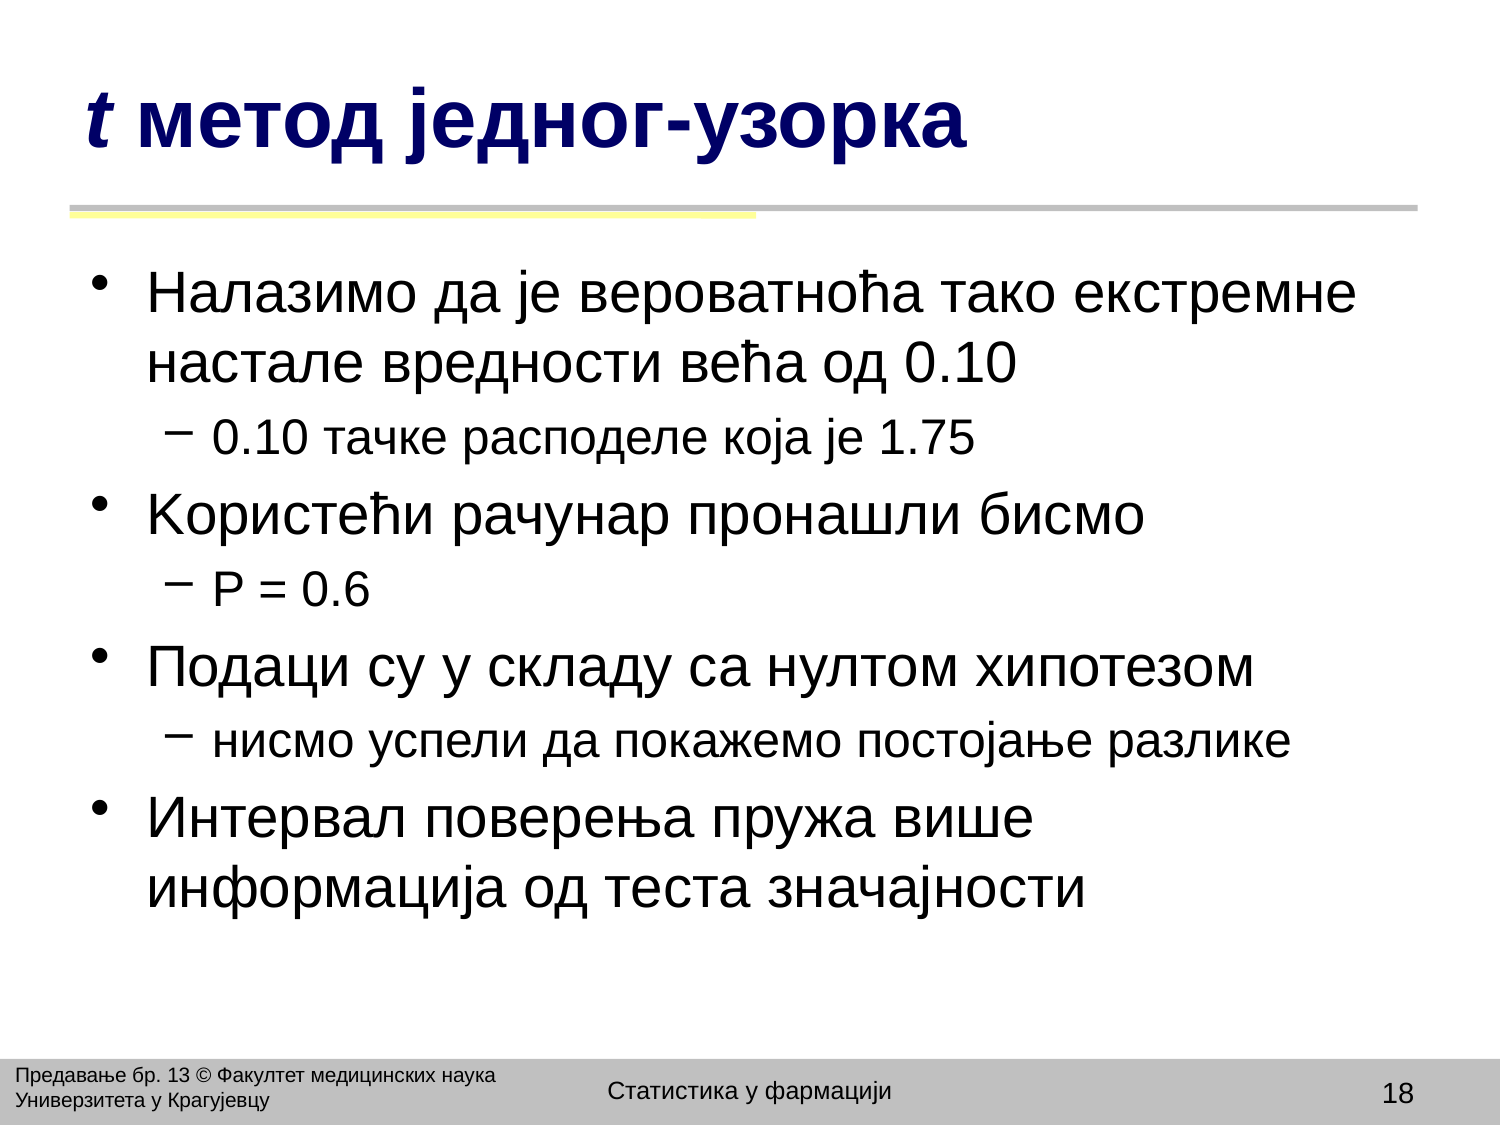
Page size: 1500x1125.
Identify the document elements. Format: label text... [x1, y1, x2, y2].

slide_number Предавање бр. 13 © Факултет медицинских наука Универзитета у Крагујевцу [0, 1053, 614, 1108]
slide_number 18 [1079, 1066, 1430, 1125]
list Налазимо да је вероватноћа тако екстремне настале вредности већа од 0.10 0.10 тачке расподеле која је 1.75 Kористећи рачунар пронашли бисмо P = 0.6 Подаци су у складу са нултом хипотезом нисмо успели да покажемо постојање разлике Интервал поверења пружа више информација од теста значајности [74, 246, 1426, 1023]
title t метод једног-узорка [69, 19, 1426, 208]
footer Статистика у фармацији [512, 1066, 988, 1125]
